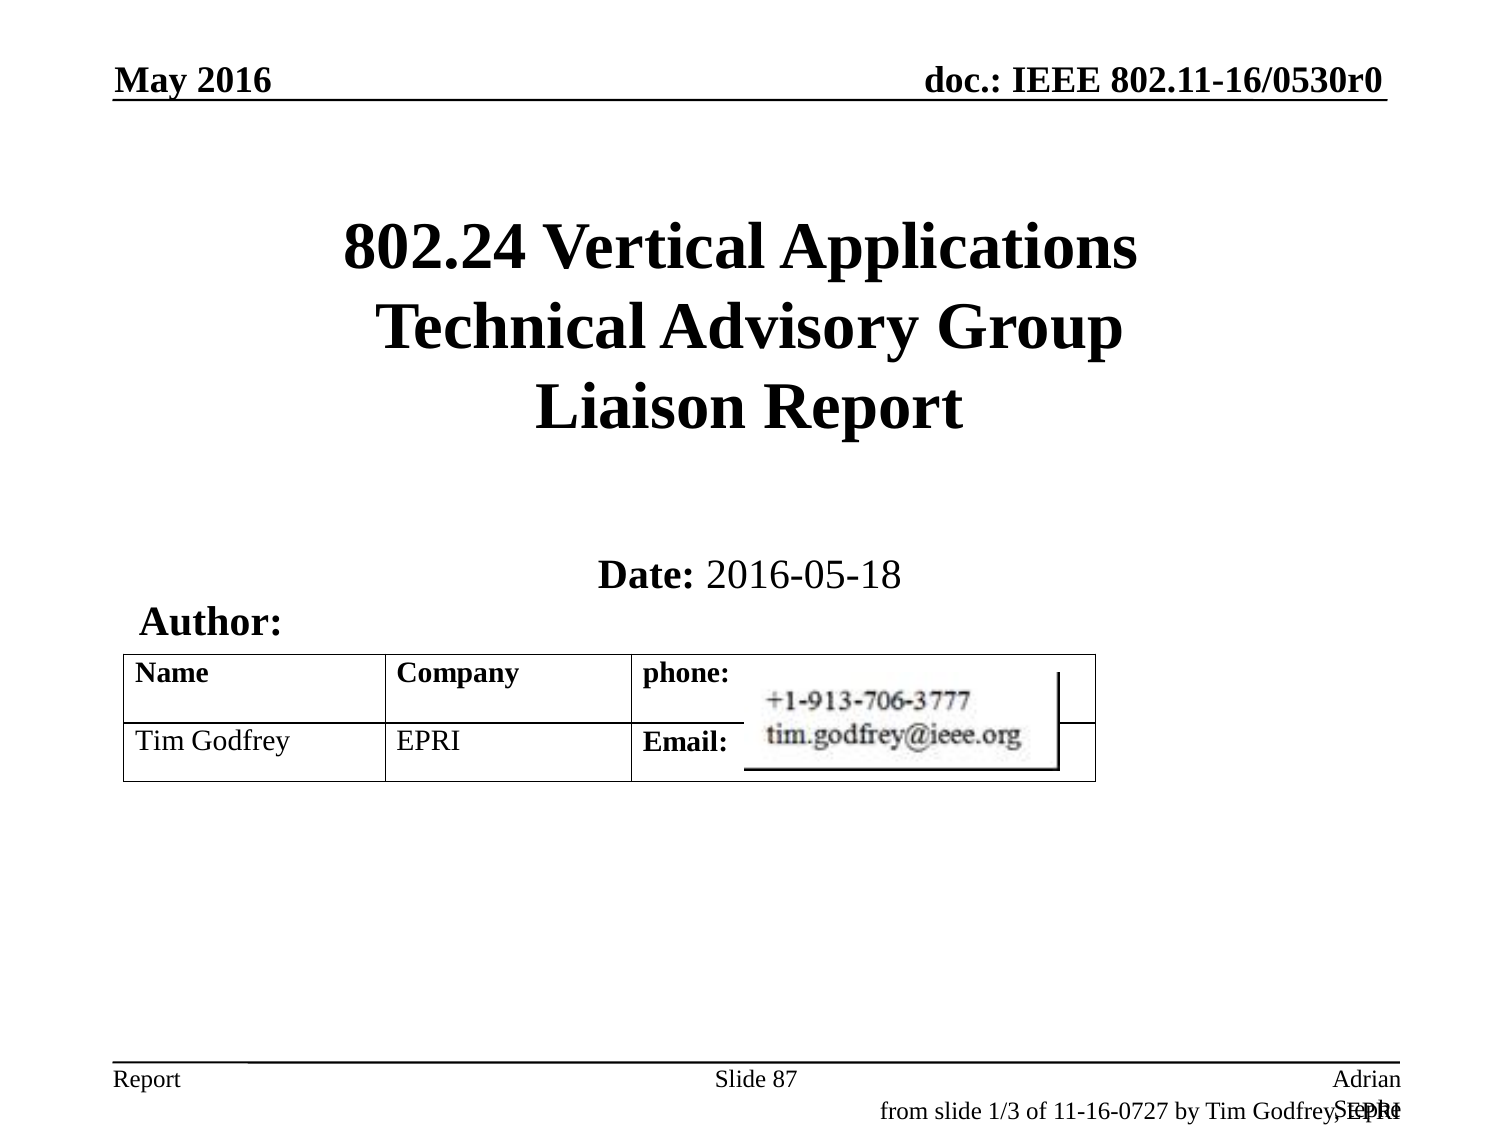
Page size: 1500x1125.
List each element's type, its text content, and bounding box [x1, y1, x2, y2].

text_box from slide 1/3 of 11-16-0727 by Tim Godfrey, EPRI [343, 1087, 1417, 1125]
text_box Author: [123, 586, 362, 649]
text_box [107, 653, 1460, 1036]
slide_number Slide 87 [711, 1061, 801, 1087]
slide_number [114, 54, 374, 101]
footer Adrian Stephens, Intel Corporation [1324, 1061, 1402, 1087]
title 802.24 Vertical Applications Technical Advisory Group Liaison Report [112, 233, 1388, 409]
list Date: 2016-05-18 [112, 538, 1388, 652]
